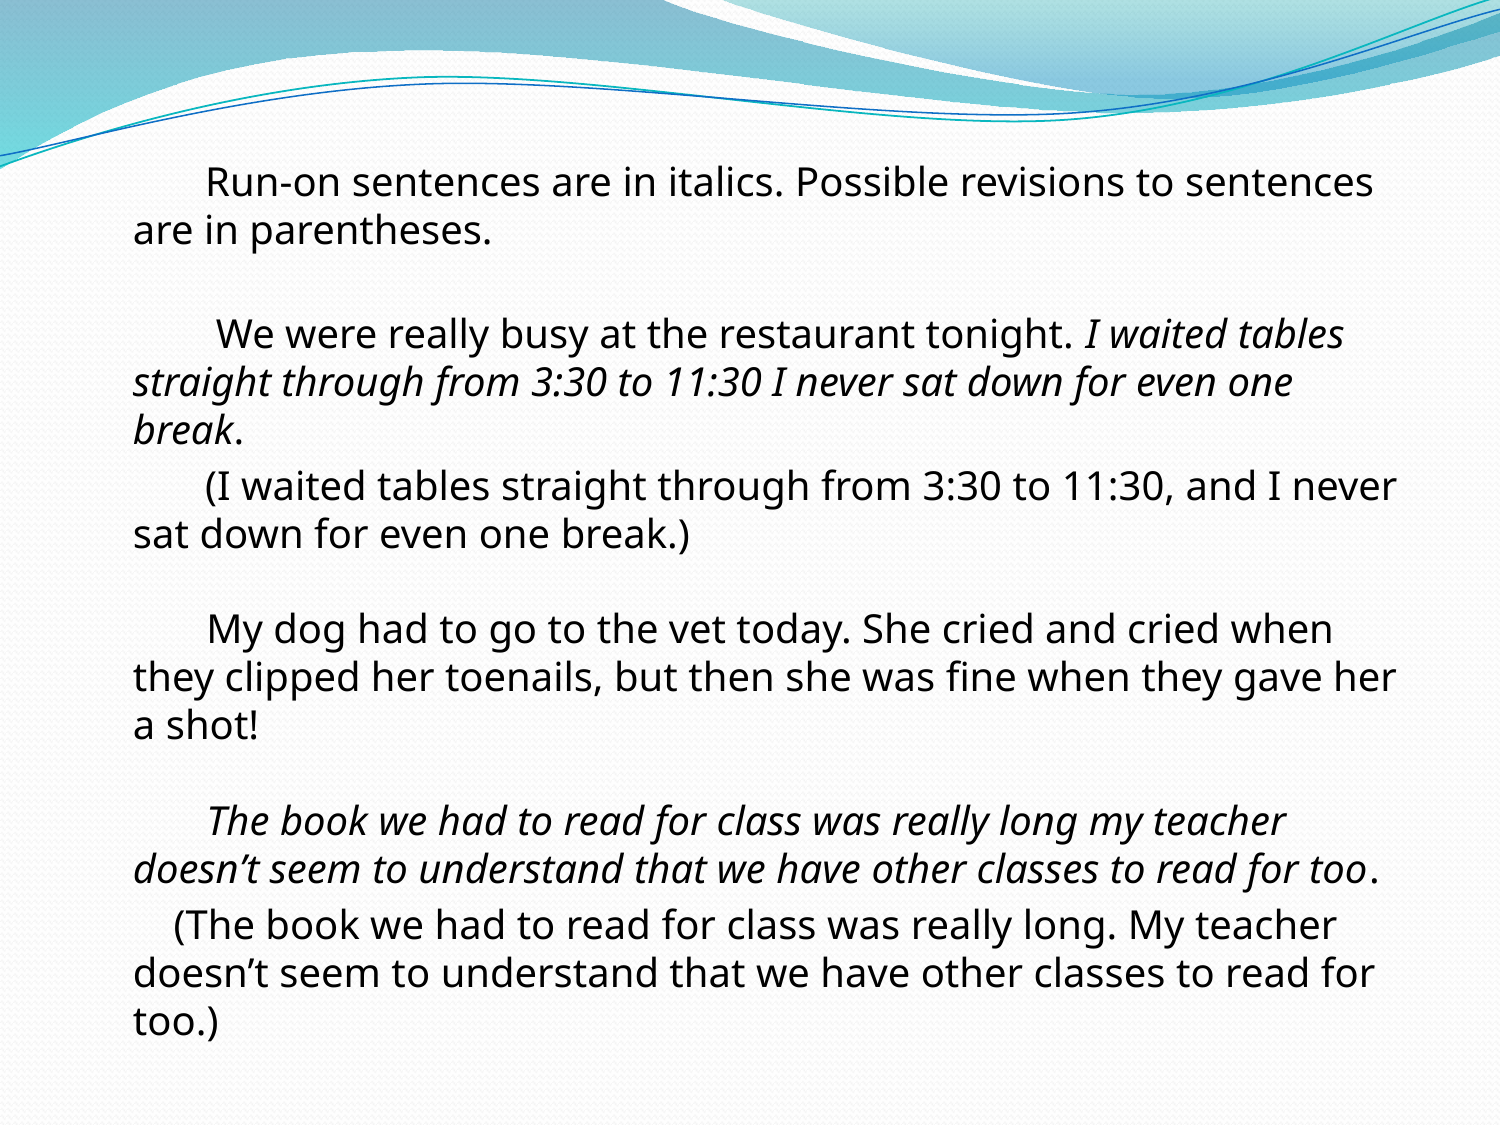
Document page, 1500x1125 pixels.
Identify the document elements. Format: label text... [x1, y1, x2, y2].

list Run-on sentences are in italics. Possible revisions to sentences are in parentheses. We were really busy at the restaurant tonight. I waited tables straight through from 3:30 to 11:30 I never sat down for even one break. (I waited tables straight through from 3:30 to 11:30, and I never sat down for even one break.) My dog had to go to the vet today. She cried and cried when they clipped her toenails, but then she was fine when they gave her a shot! The book we had to read for class was really long my teacher doesn’t seem to understand that we have other classes to read for too. (The book we had to read for class was really long. My teacher doesn’t seem to understand that we have other classes to read for too.) [75, 149, 1425, 1094]
